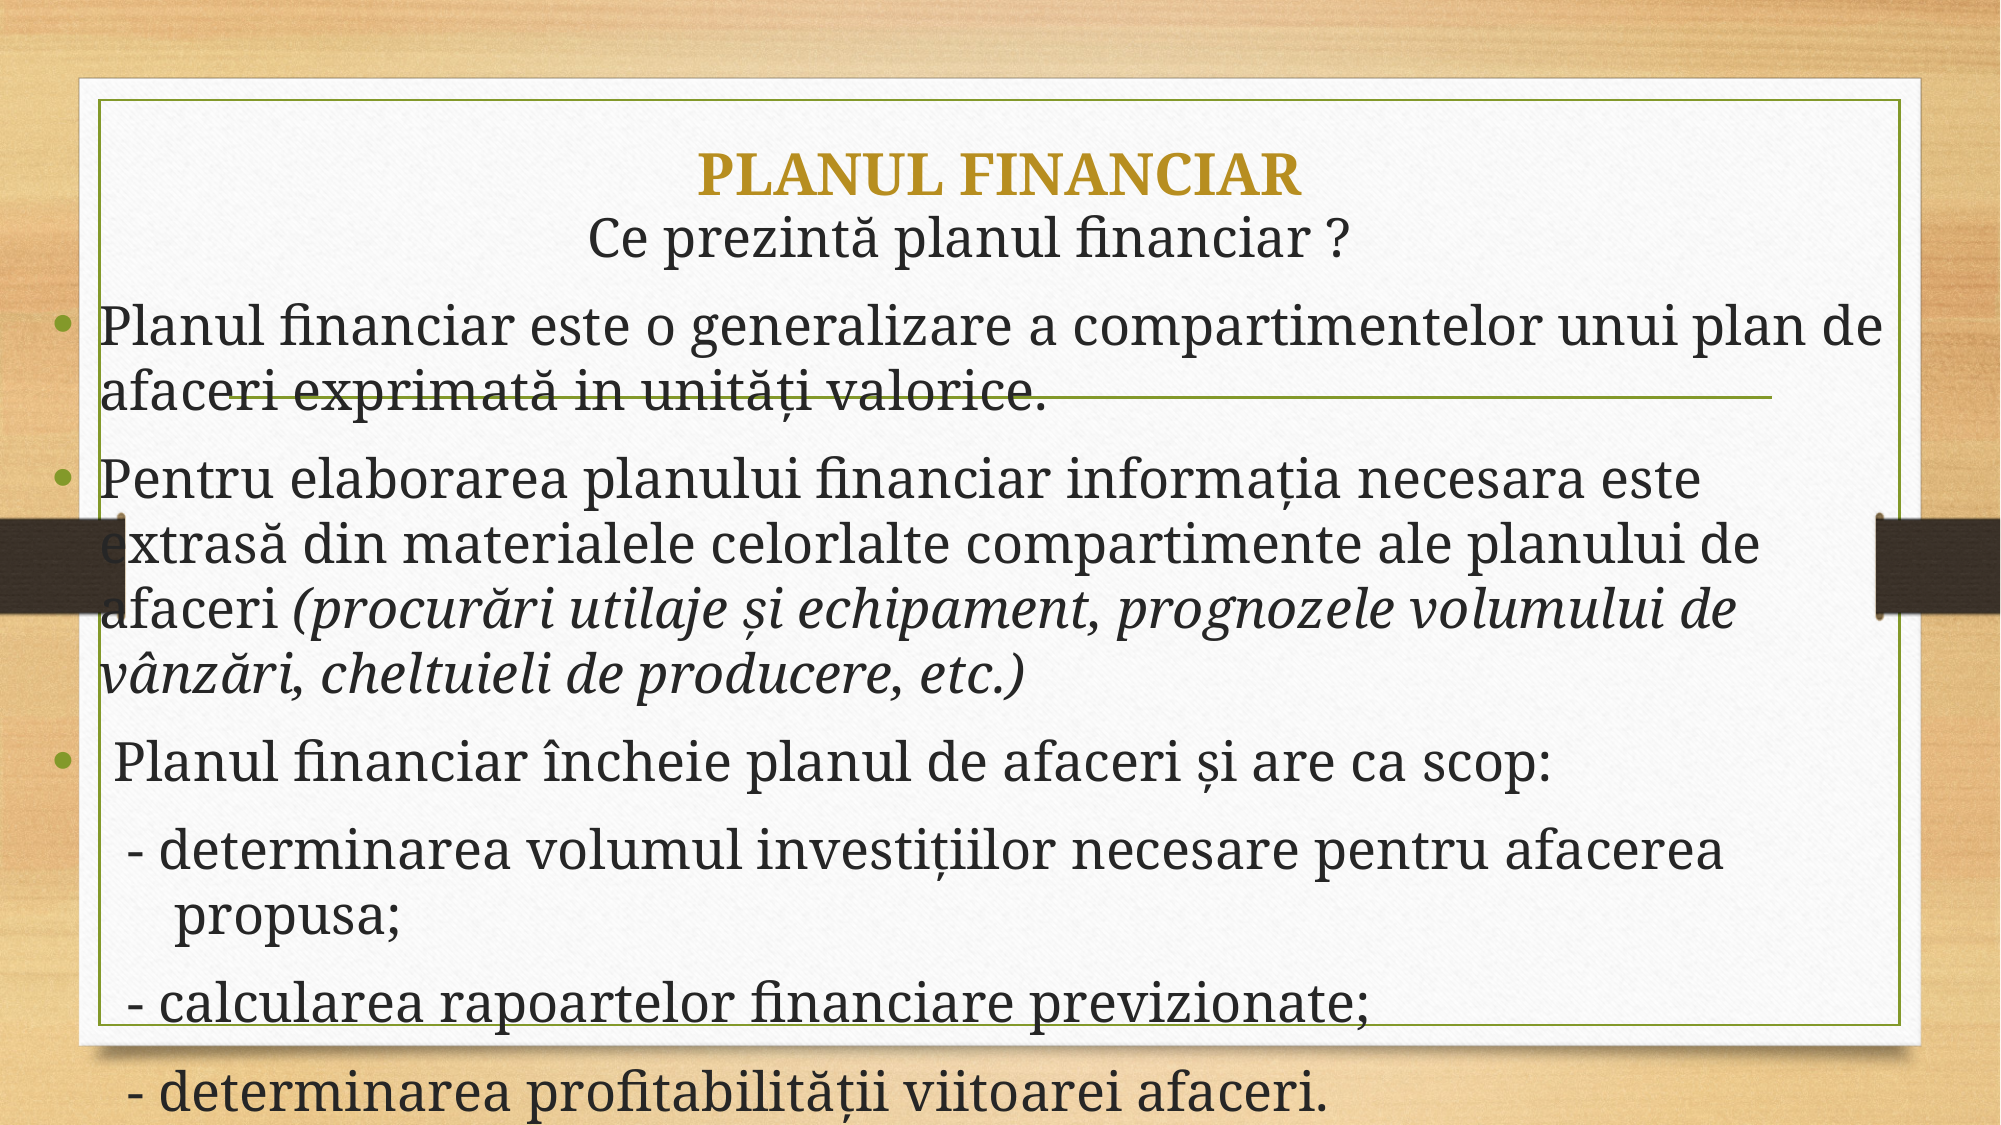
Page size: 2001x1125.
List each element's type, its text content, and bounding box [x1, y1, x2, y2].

title PLANUL FINANCIAR [99, 137, 1900, 206]
picture [0, 0, 2001, 1125]
list Ce prezintă planul financiar ? Planul financiar este o generalizare a compartimentelor unui plan de afaceri exprimată in unităţi valorice. Pentru elaborarea planului financiar informaţia necesara este extrasă din materialele celorlalte compartimente ale planului de afaceri (procurări utilaje și echipament, prognozele volumului de vânzări, cheltuieli de producere, etc.) Planul financiar încheie planul de afaceri şi are ca scop: - determinarea volumul investiţiilor necesare pentru afacerea propusa; - calcularea rapoartelor financiare previzionate; - determinarea profitabilității viitoarei afaceri. Rezultatul final al Planul financiar este: a) elaborarea prognozei fluxului mijloacelor băneşti, b) rezultatelor financiare şi c) întocmirea bilanţului contabil previzionat. [37, 208, 1903, 1071]
